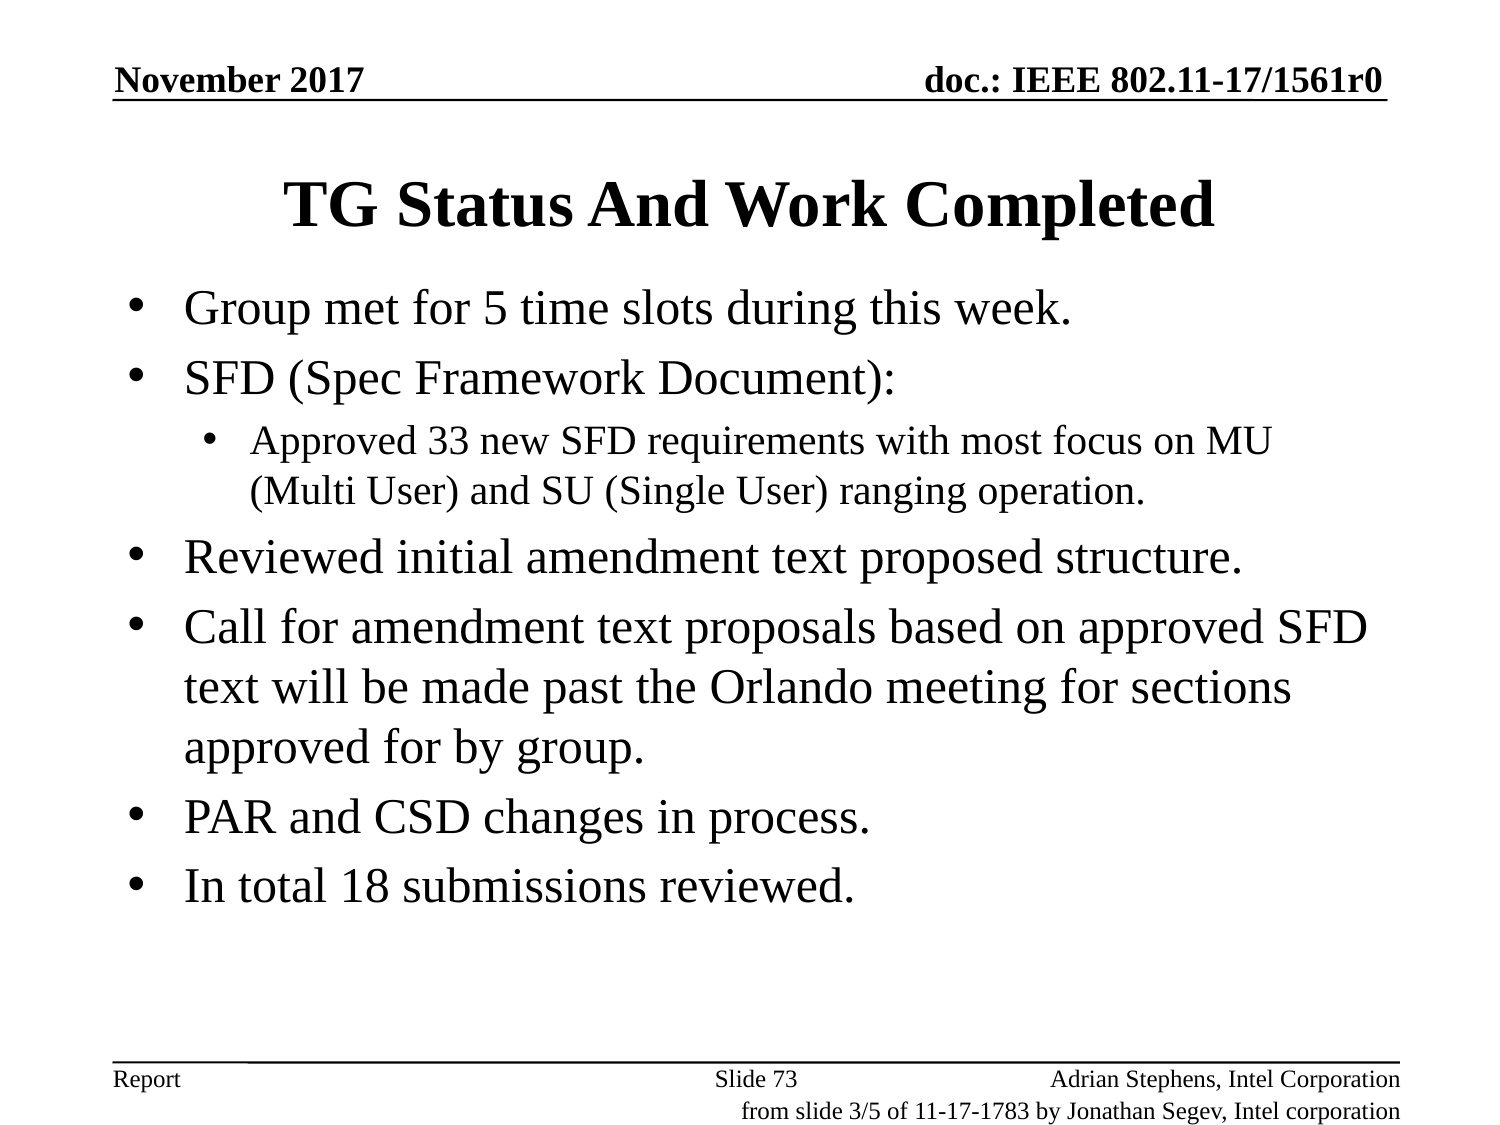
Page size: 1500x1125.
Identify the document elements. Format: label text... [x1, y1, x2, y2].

text_box from slide 3/5 of 11-17-1783 by Jonathan Segev, Intel corporation [343, 1087, 1417, 1125]
title TG Status And Work Completed [112, 112, 1388, 267]
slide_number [114, 54, 374, 101]
footer Adrian Stephens, Intel Corporation [878, 1061, 1402, 1087]
list Group met for 5 time slots during this week. SFD (Spec Framework Document): Approved 33 new SFD requirements with most focus on MU (Multi User) and SU (Single User) ranging operation. Reviewed initial amendment text proposed structure. Call for amendment text proposals based on approved SFD text will be made past the Orlando meeting for sections approved for by group. PAR and CSD changes in process. In total 18 submissions reviewed. [112, 267, 1388, 1000]
slide_number Slide 73 [711, 1061, 801, 1093]
